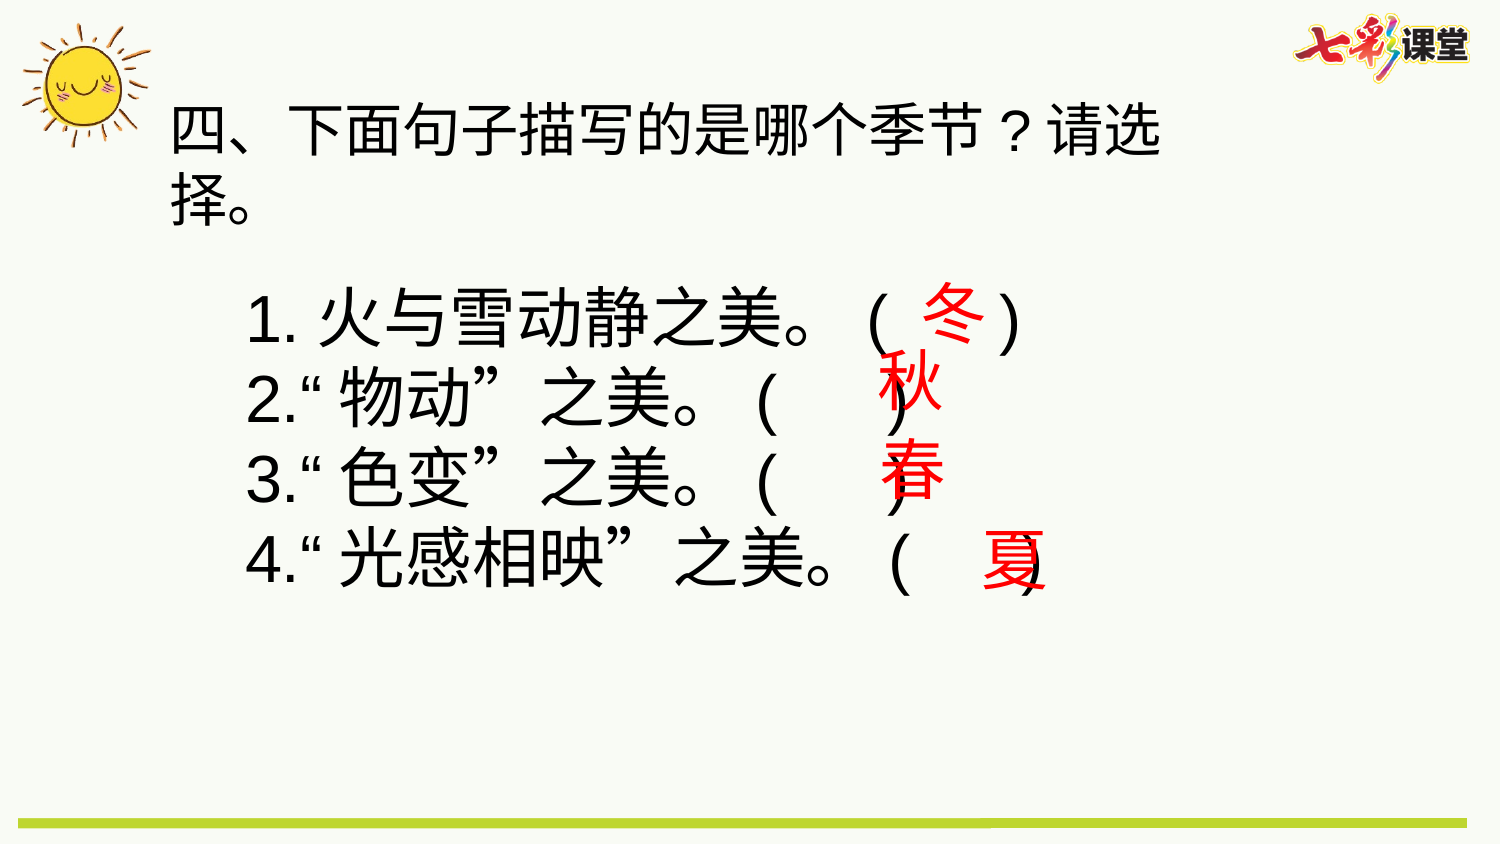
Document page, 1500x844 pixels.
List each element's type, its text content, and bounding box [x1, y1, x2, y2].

picture [18, 771, 1467, 844]
text_box 四、下面句子描写的是哪个季节?请选择。 [154, 86, 1215, 241]
text_box 春 [864, 420, 962, 516]
text_box 秋 [863, 331, 960, 426]
picture [0, 0, 173, 172]
text_box 冬 [905, 264, 1002, 360]
text_box 夏 [966, 510, 1064, 606]
text_box 1.火与雪动静之美。( ) 2.“物动”之美。( ) 3.“色变”之美。( ) 4.“光感相映”之美。( ) [230, 268, 1273, 603]
picture [1291, 9, 1472, 87]
